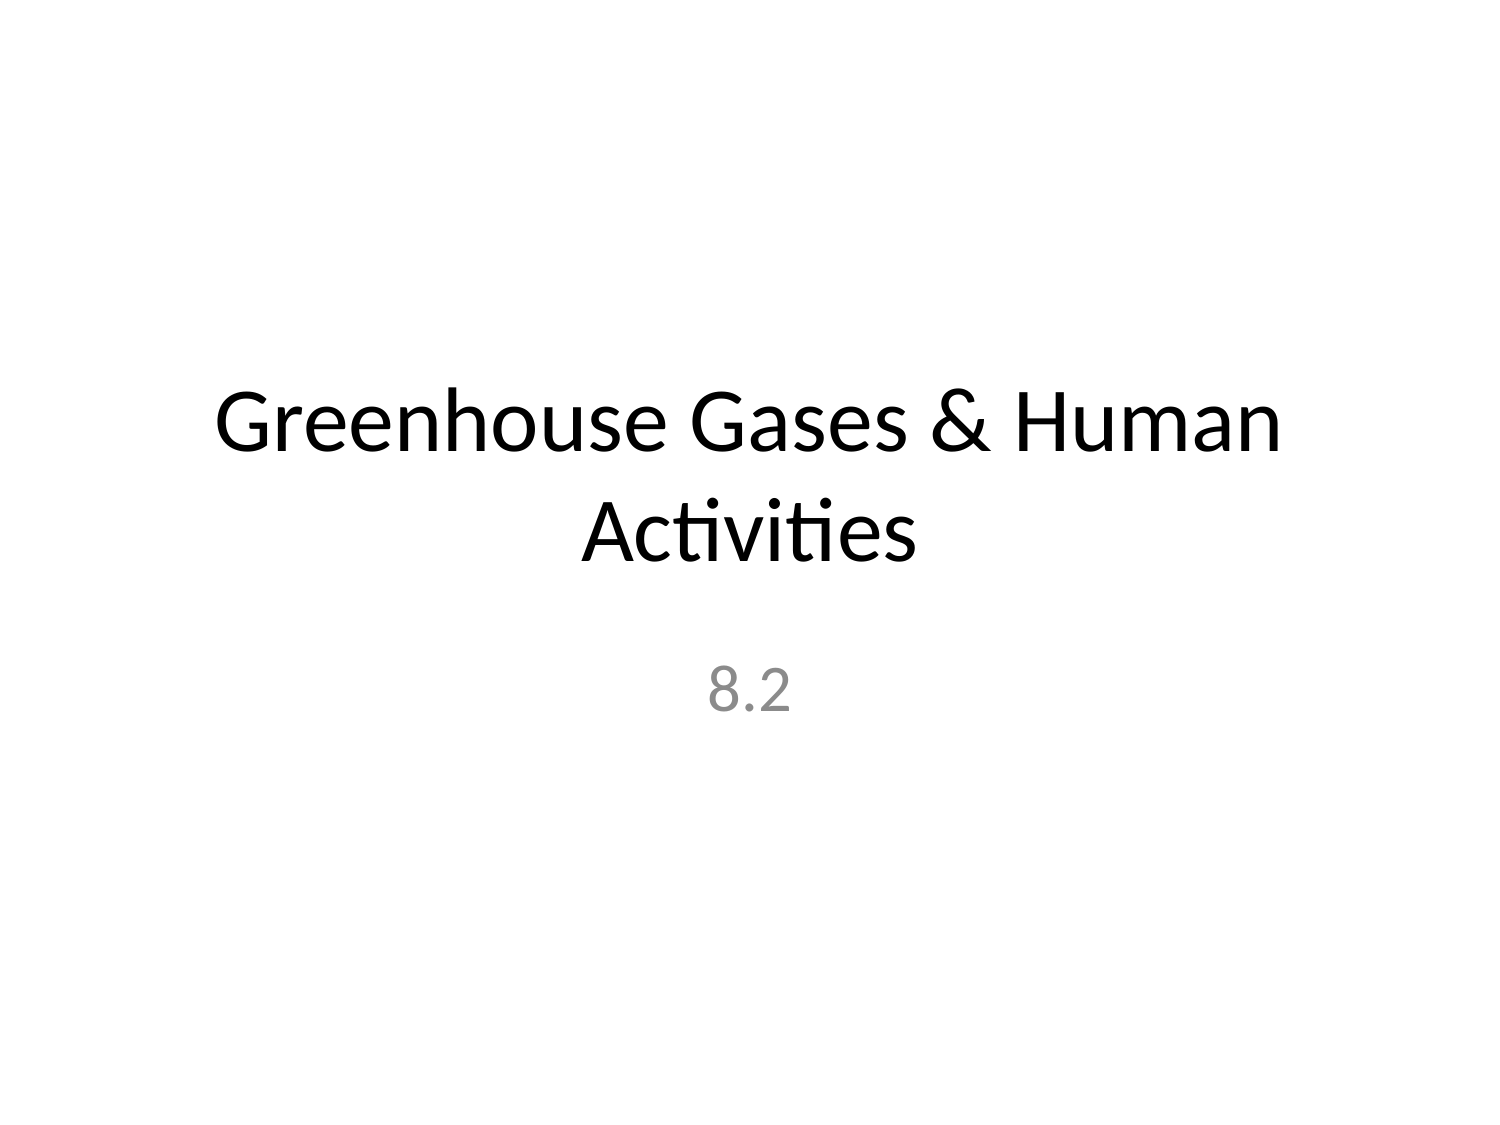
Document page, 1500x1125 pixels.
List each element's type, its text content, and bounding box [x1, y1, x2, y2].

subtitle 8.2 [225, 637, 1275, 925]
title Greenhouse Gases & Human Activities [112, 349, 1388, 591]
